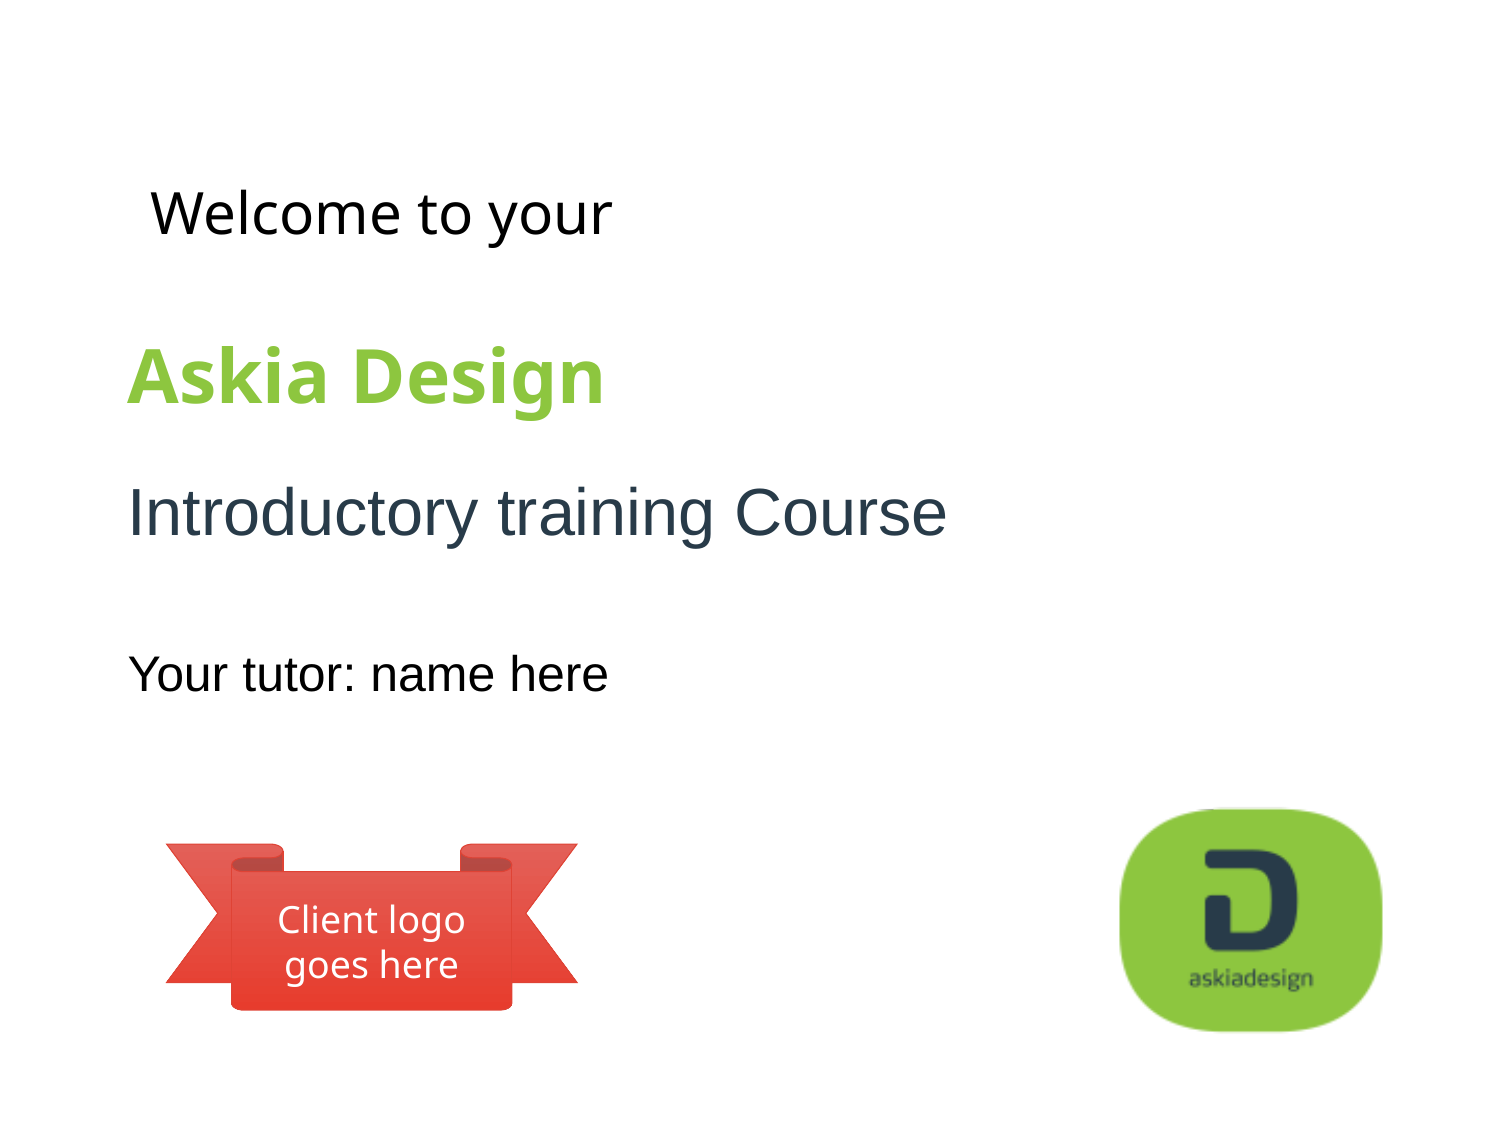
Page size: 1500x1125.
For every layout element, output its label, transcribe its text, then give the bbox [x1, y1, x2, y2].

subtitle Introductory training Course Your tutor: name here [112, 453, 1275, 788]
picture [1118, 787, 1385, 1055]
text_box Welcome to your [135, 169, 629, 254]
title Askia Design [112, 305, 1388, 454]
text_box Client logo goes here [165, 843, 579, 1011]
